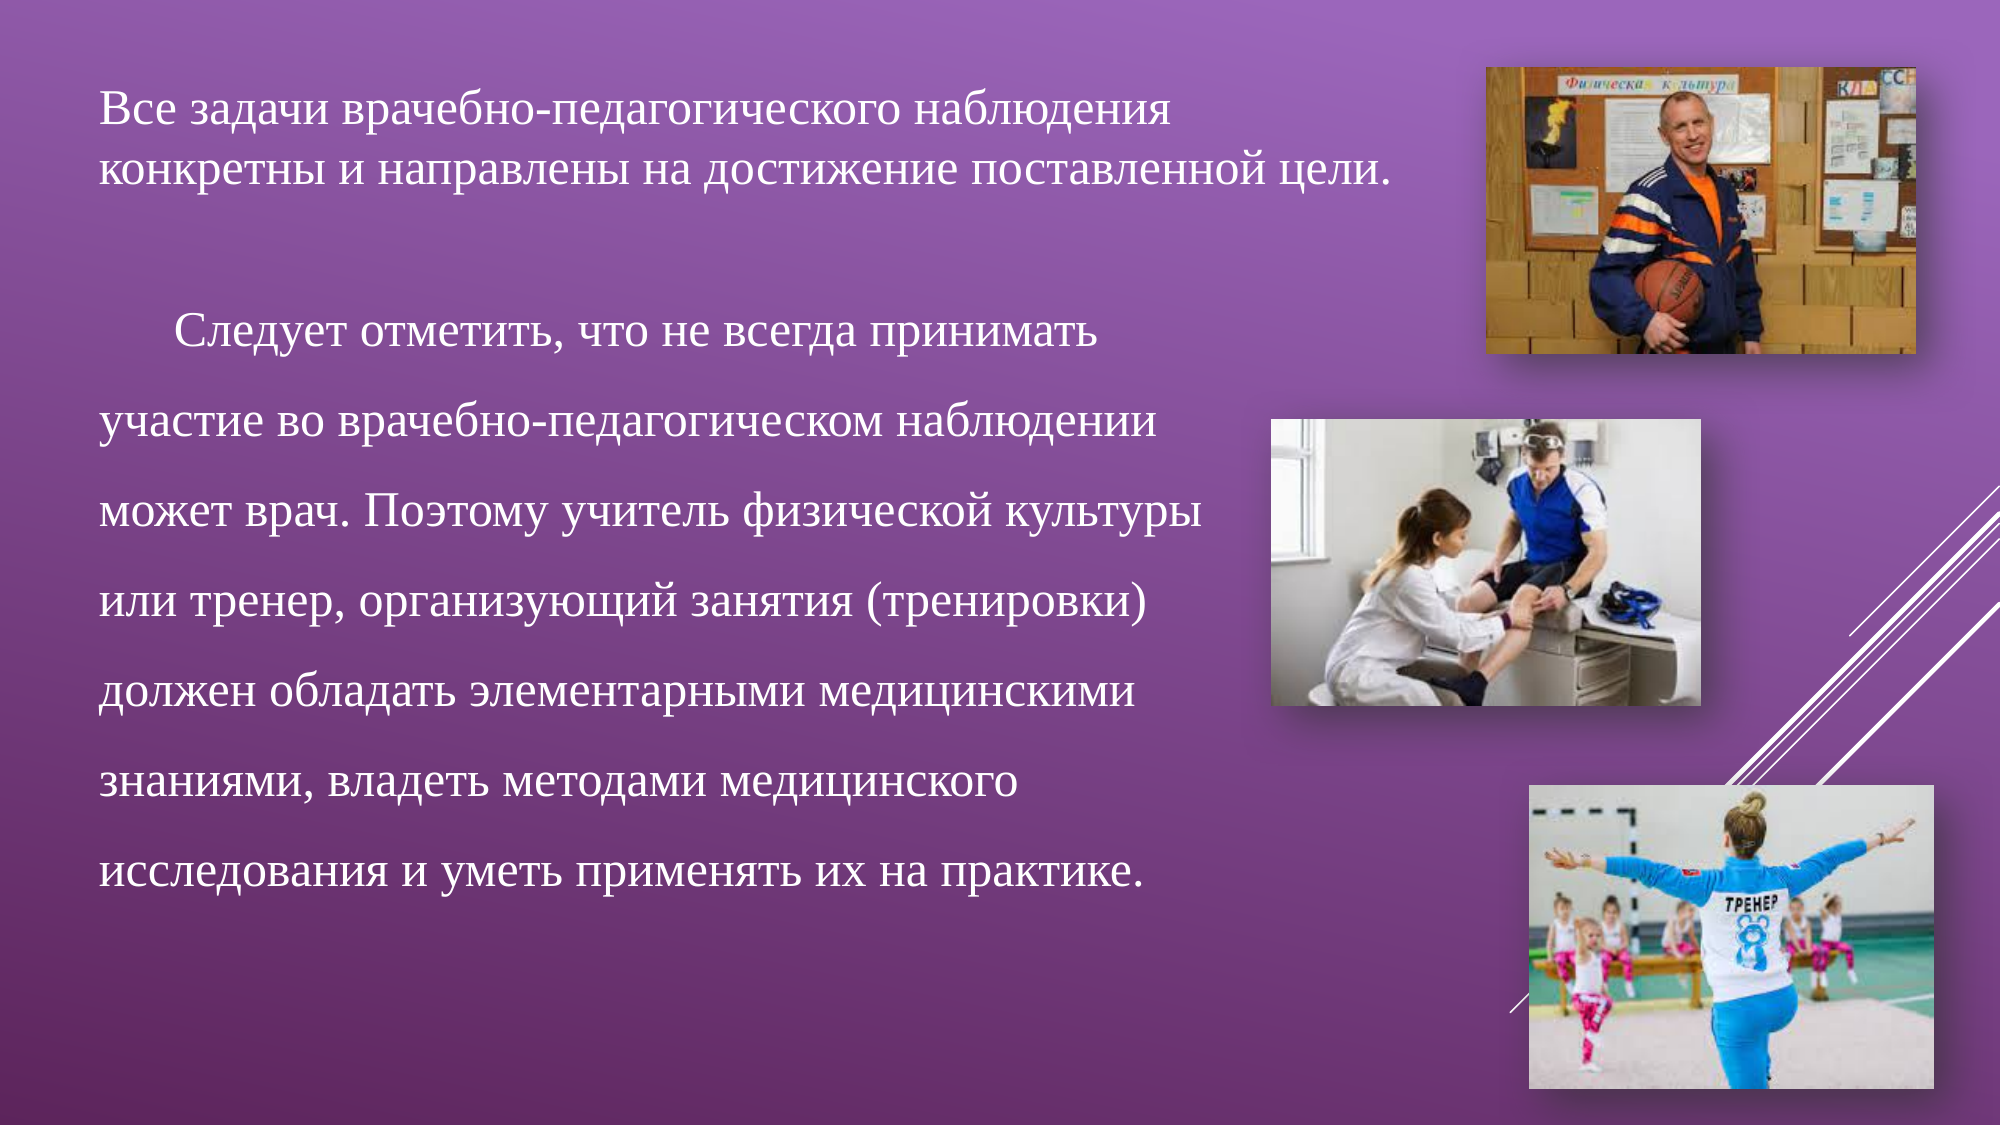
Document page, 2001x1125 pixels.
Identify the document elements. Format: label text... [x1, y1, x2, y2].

picture [1485, 66, 1916, 354]
picture [1529, 785, 1935, 1090]
picture [1270, 419, 1702, 706]
text_box Следует отметить, что не всегда принимать участие во врачебно-педагогическом наблюдении может врач. Поэтому учитель физической культуры или тренер, организующий занятия (тренировки) должен обладать элементарными медицинскими знаниями, владеть методами медицинского исследования и уметь применять их на практике. [84, 258, 1228, 904]
text_box Все задачи врачебно-педагогического наблюдения конкретны и направлены на достижение поставленной цели. [84, 67, 1415, 202]
